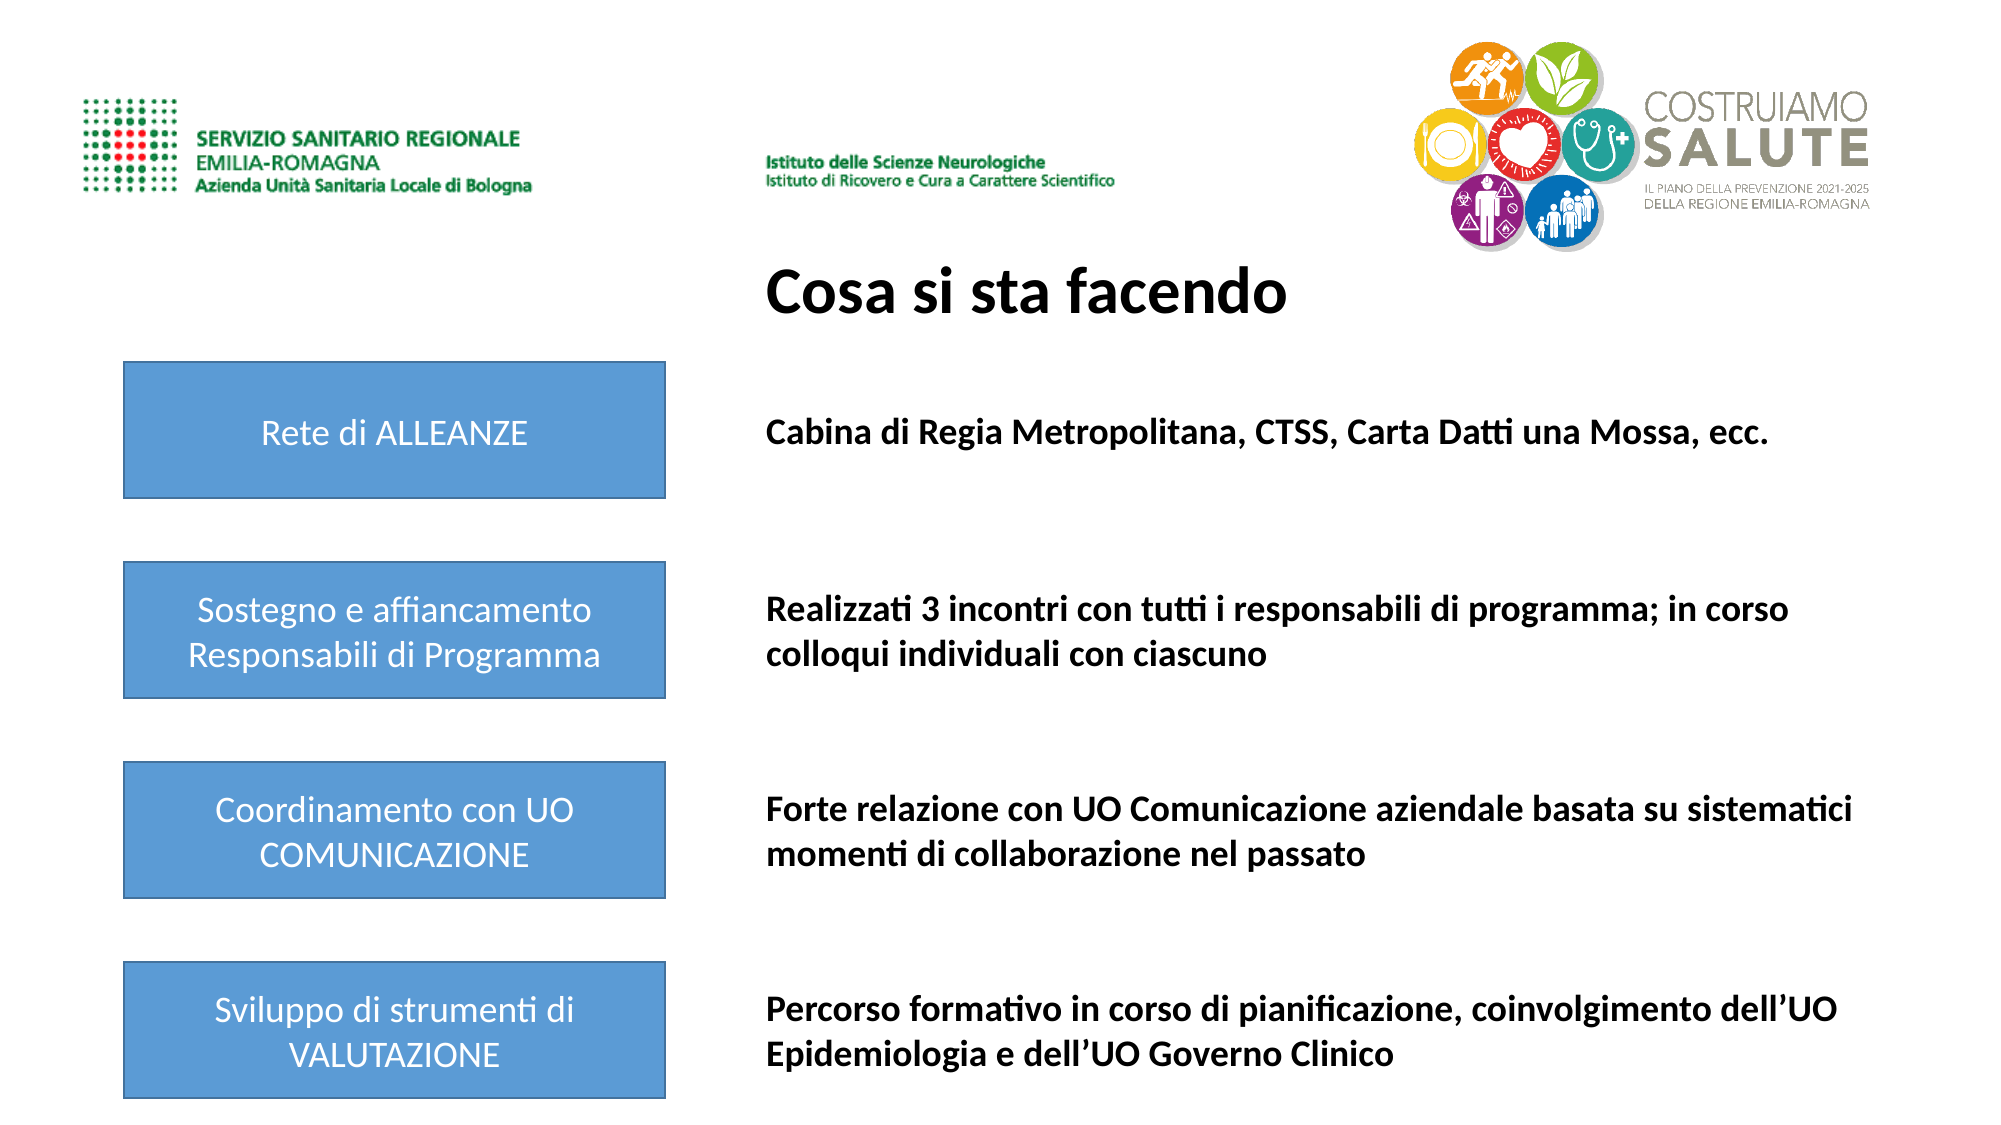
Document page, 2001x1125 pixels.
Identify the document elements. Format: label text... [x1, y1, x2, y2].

text_box Percorso formativo in corso di pianificazione, coinvolgimento dell’UO Epidemiologia e dell’UO Governo Clinico [751, 977, 1920, 1082]
picture [80, 95, 1119, 197]
text_box Cosa si sta facendo [751, 239, 1331, 335]
text_box Sviluppo di strumenti di VALUTAZIONE [123, 961, 666, 1099]
text_box Cabina di Regia Metropolitana, CTSS, Carta Datti una Mossa, ecc. [751, 399, 1861, 460]
text_box Rete di ALLEANZE [123, 361, 666, 499]
picture [1405, 22, 1882, 270]
text_box Sostegno e affiancamento Responsabili di Programma [123, 561, 666, 699]
text_box Coordinamento con UO COMUNICAZIONE [123, 761, 666, 899]
text_box Forte relazione con UO Comunicazione aziendale basata su sistematici momenti di collaborazione nel passato [751, 777, 1928, 882]
text_box Realizzati 3 incontri con tutti i responsabili di programma; in corso colloqui individuali con ciascuno [751, 577, 1913, 682]
